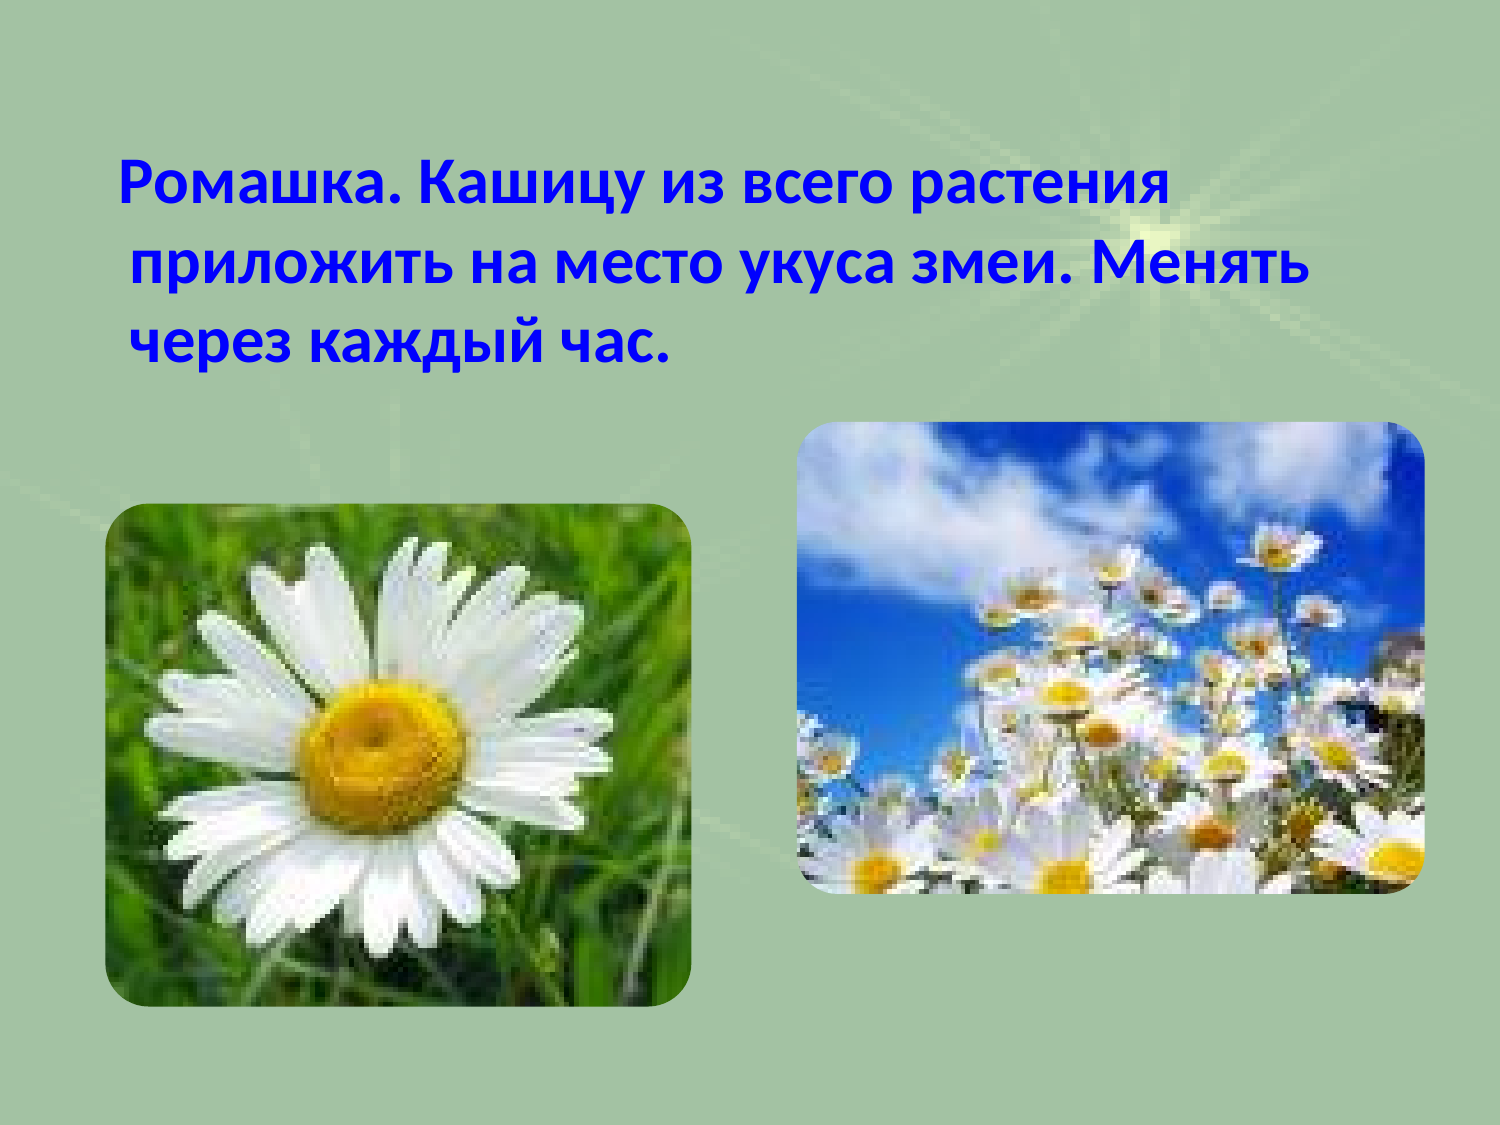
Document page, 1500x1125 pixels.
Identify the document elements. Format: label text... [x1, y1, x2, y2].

list Ромашка. Кашицу из всего растения приложить на место укуса змеи. Менять через каждый час. [58, 128, 1409, 558]
picture [0, 0, 1500, 1125]
